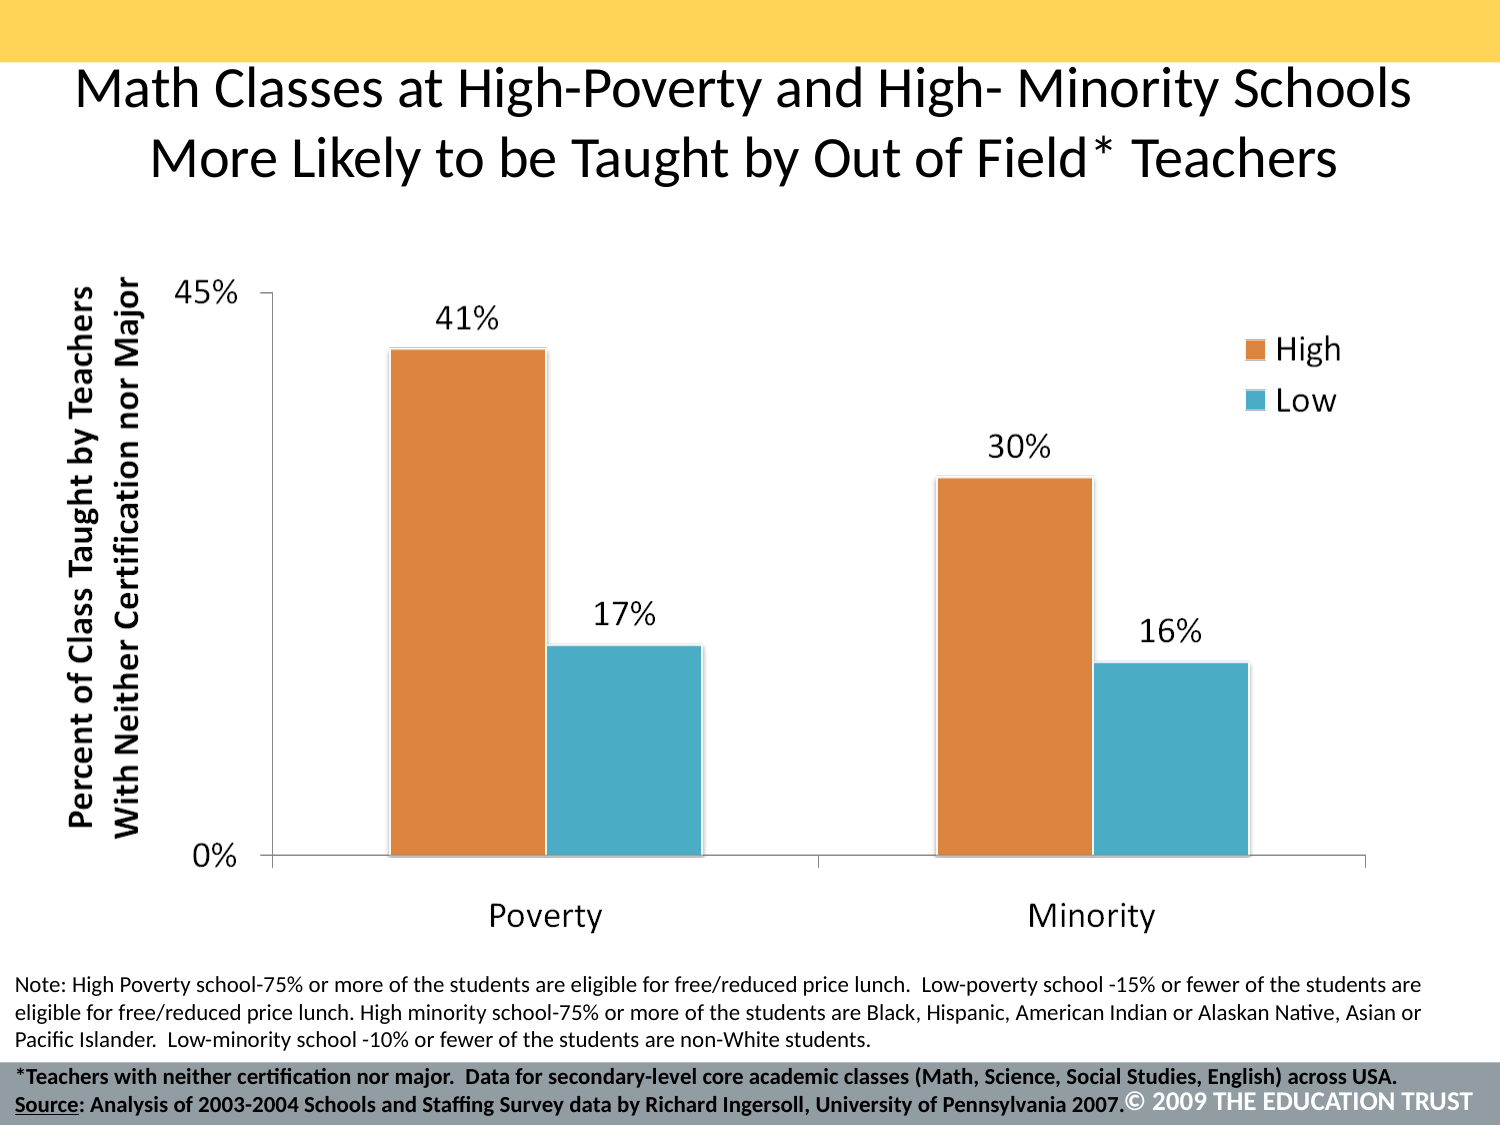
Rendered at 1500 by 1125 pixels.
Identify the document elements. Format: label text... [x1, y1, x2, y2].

title Math Classes at High-Poverty and High- Minority Schools More Likely to be Taught by Out of Field* Teachers [24, 24, 1463, 160]
text_box *Teachers with neither certification nor major. Data for secondary-level core academic classes (Math, Science, Social Studies, English) across USA. Source: Analysis of 2003-2004 Schools and Staffing Survey data by Richard Ingersoll, University of Pennsylvania 2007. [0, 1054, 1438, 1124]
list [0, 162, 1488, 963]
text_box Note: High Poverty school-75% or more of the students are eligible for free/reduced price lunch. Low-poverty school -15% or fewer of the students are eligible for free/reduced price lunch. High minority school-75% or more of the students are Black, Hispanic, American Indian or Alaskan Native, Asian or Pacific Islander. Low-minority school -10% or fewer of the students are non-White students. [0, 970, 1450, 1060]
